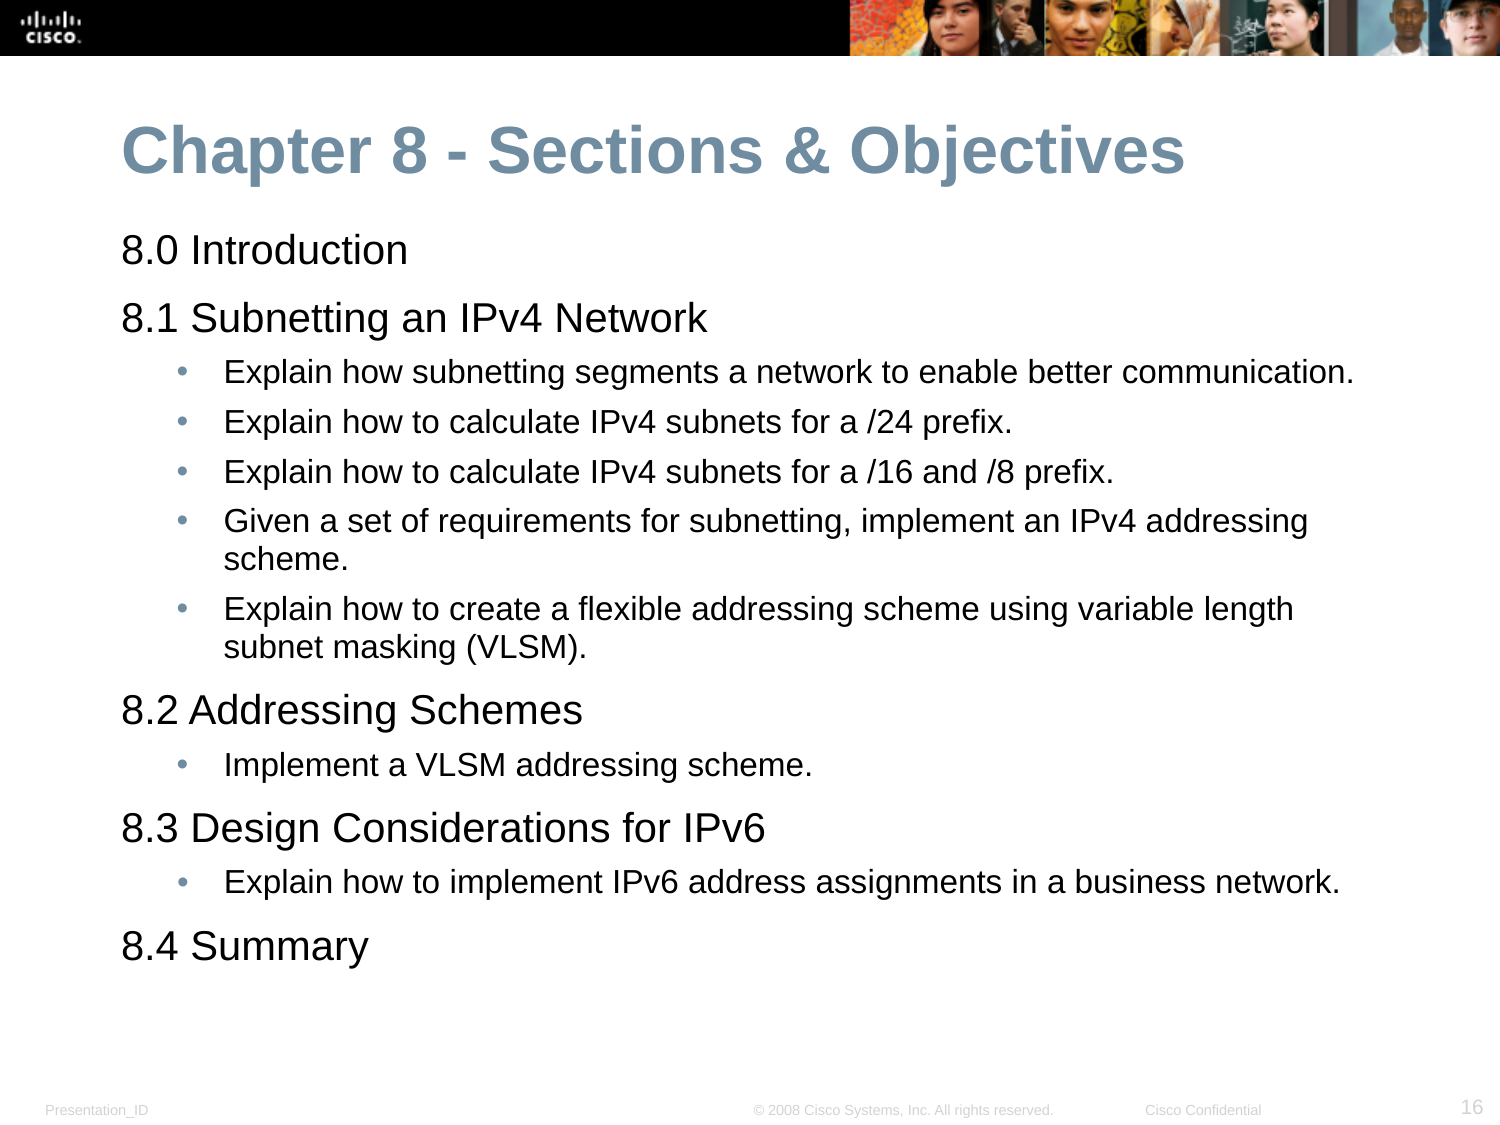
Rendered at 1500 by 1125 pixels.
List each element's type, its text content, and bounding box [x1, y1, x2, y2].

title Chapter 8 - Sections & Objectives [107, 57, 1444, 195]
picture [0, 0, 1500, 56]
list 8.0 Introduction 8.1 Subnetting an IPv4 Network Explain how subnetting segments a network to enable better communication. Explain how to calculate IPv4 subnets for a /24 prefix. Explain how to calculate IPv4 subnets for a /16 and /8 prefix. Given a set of requirements for subnetting, implement an IPv4 addressing scheme. Explain how to create a flexible addressing scheme using variable length subnet masking (VLSM). 8.2 Addressing Schemes Implement a VLSM addressing scheme. 8.3 Design Considerations for IPv6 Explain how to implement IPv6 address assignments in a business network. 8.4 Summary [107, 219, 1411, 998]
